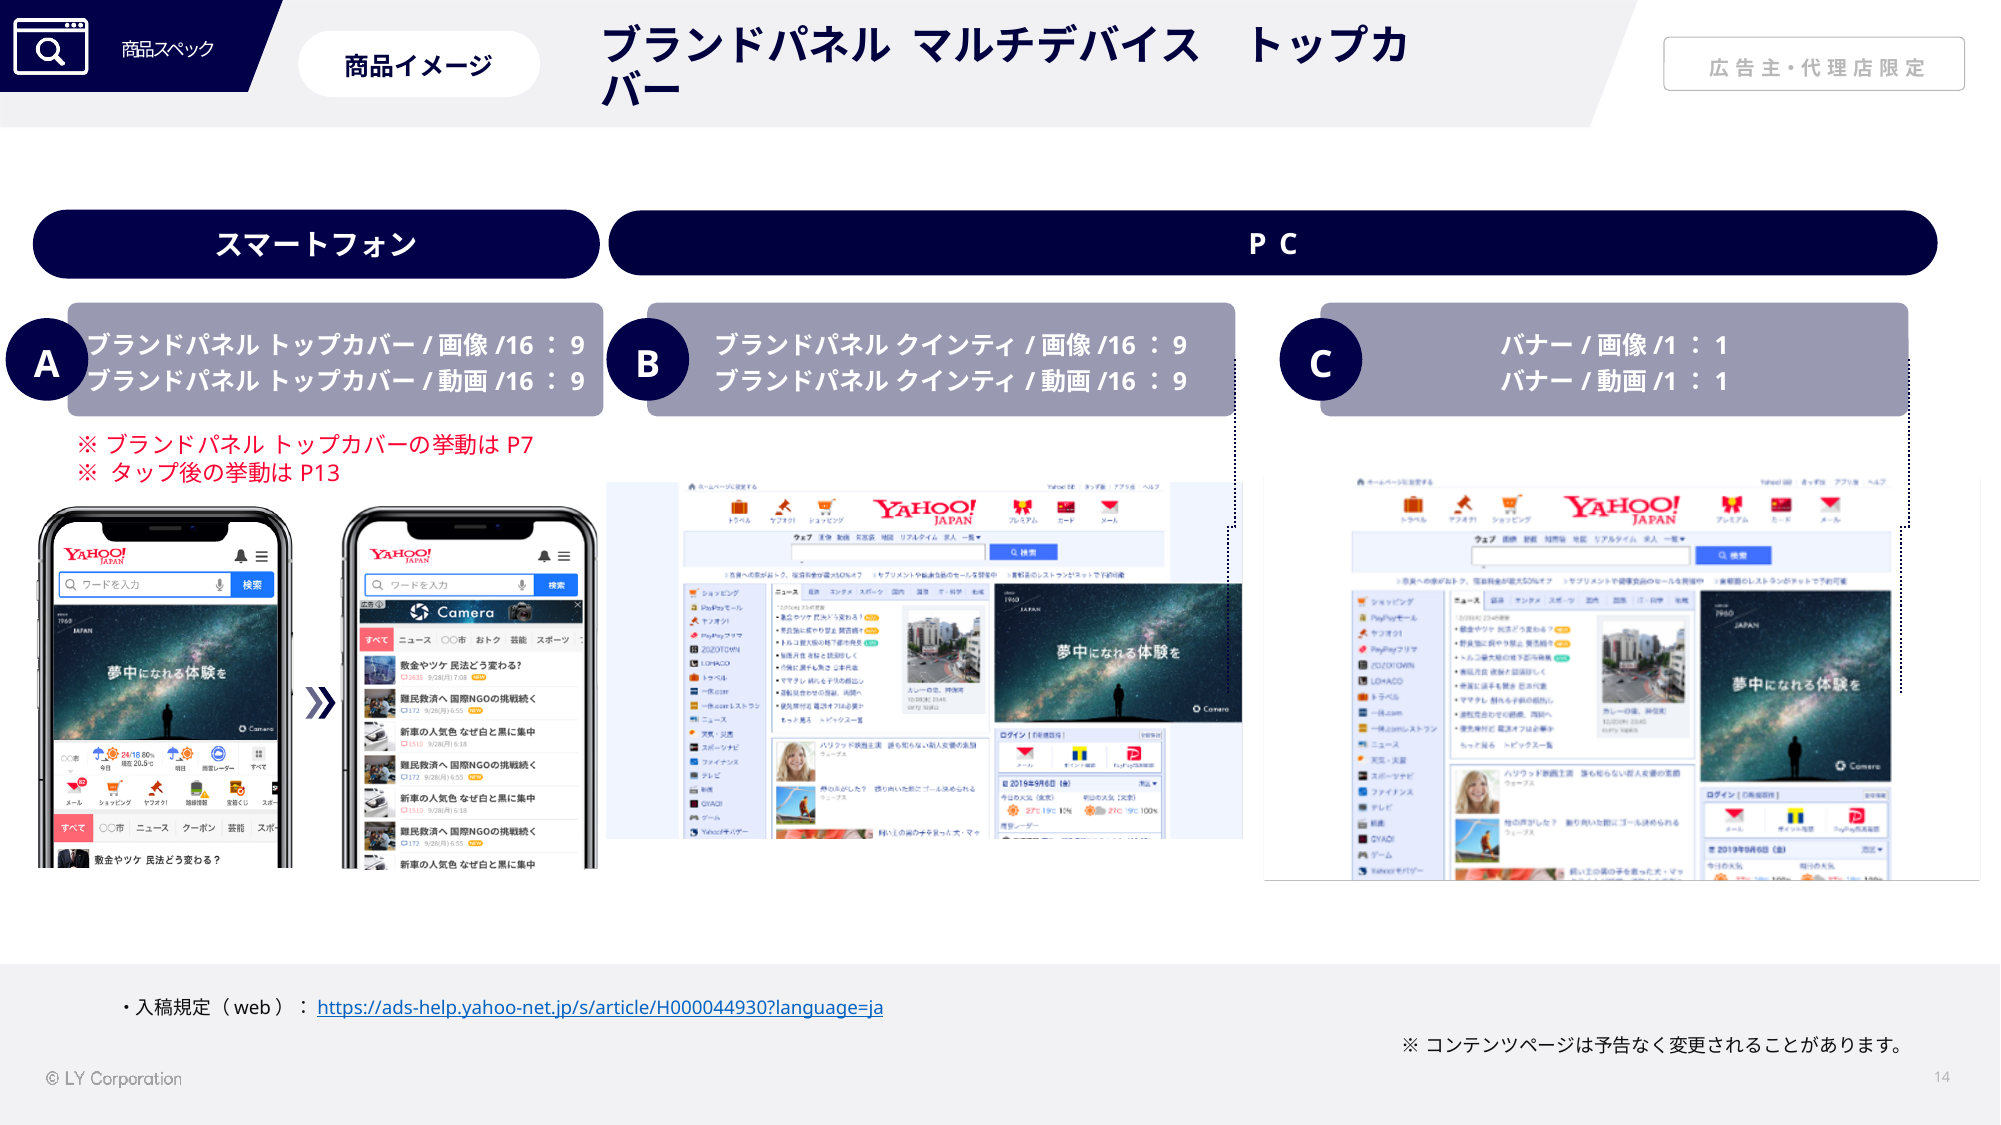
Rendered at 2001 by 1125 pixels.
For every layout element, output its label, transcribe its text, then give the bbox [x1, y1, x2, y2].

picture [340, 506, 598, 870]
text_box PC [607, 209, 1939, 277]
list ブランドパネル マルチデバイス トップカバー [599, 41, 1481, 97]
text_box B [605, 317, 691, 402]
text_box ブランドパネル トップカバー/画像/16：9 ブランドパネル トップカバー/動画/16：9 [66, 301, 605, 418]
text_box C [1278, 317, 1364, 402]
picture [606, 481, 1243, 839]
text_box バナー/画像/1：1 バナー/動画/1：1 [1319, 301, 1910, 418]
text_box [305, 687, 336, 719]
text_box ・入稿規定（web）：https://ads-help.yahoo-net.jp/s/article/H000044930?language=ja [102, 982, 1577, 1029]
text_box ブランドパネル クインティ/画像/16：9 ブランドパネル クインティ/動画/16：9 [646, 301, 1237, 418]
text_box スマートフォン [31, 208, 601, 280]
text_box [36, 506, 294, 868]
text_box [1901, 359, 1909, 694]
picture [1262, 477, 1982, 882]
text_box ※ブランドパネル トップカバーの挙動はP7 ※ タップ後の挙動はP13 [76, 430, 534, 486]
text_box ※コンテンツページは予告なく変更されることがあります。 [1401, 1033, 1911, 1056]
picture [9, 5, 92, 87]
text_box 商品イメージ [297, 29, 542, 98]
text_box A [4, 317, 90, 402]
picture [46, 1071, 181, 1088]
list 商品スペック [97, 13, 240, 81]
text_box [1228, 359, 1236, 694]
